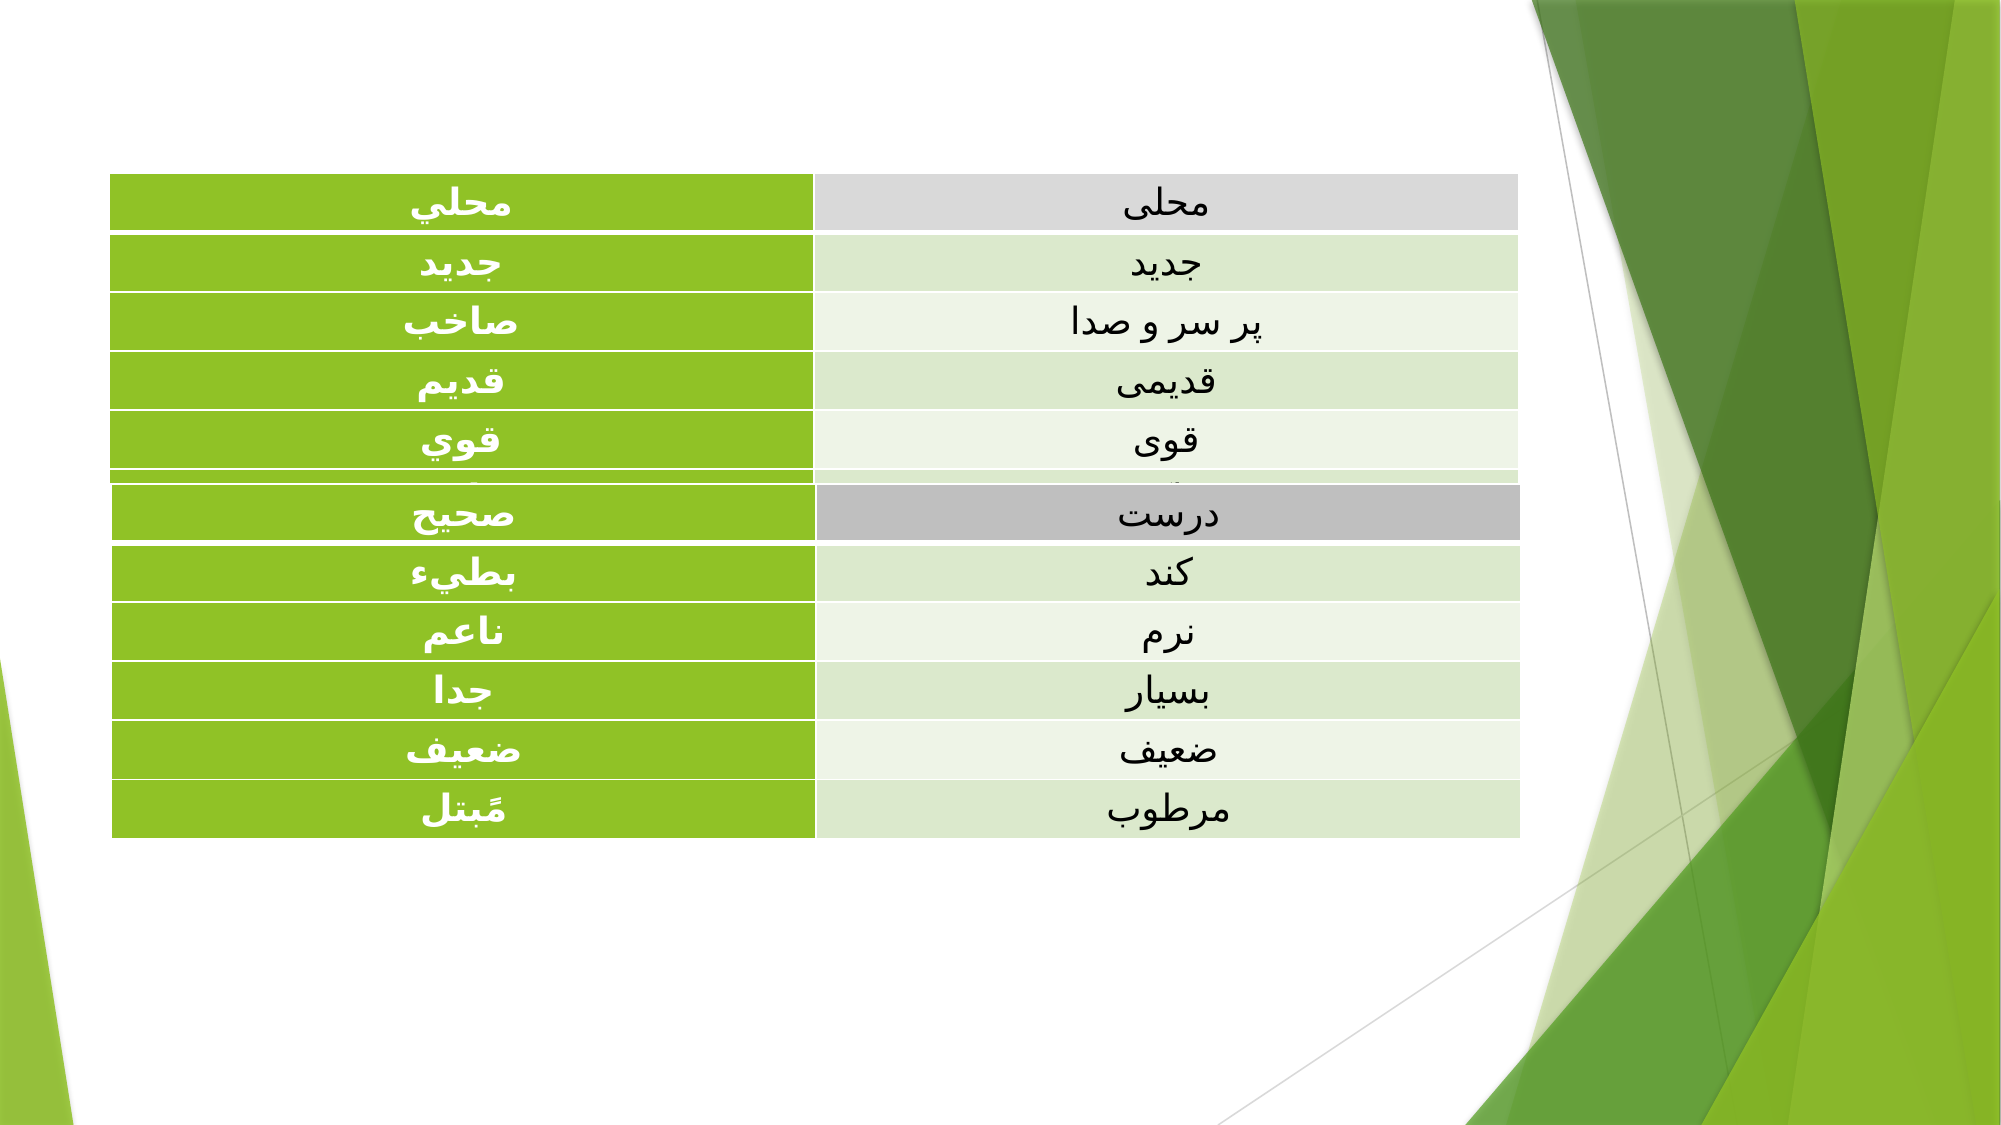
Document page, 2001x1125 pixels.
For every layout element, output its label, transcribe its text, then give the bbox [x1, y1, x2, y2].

table_cell بطيء [112, 546, 815, 601]
table_cell کند [817, 546, 1520, 601]
table_header محلی [815, 174, 1518, 230]
table_header صحيح [112, 485, 815, 540]
table_cell ساکت [815, 470, 1518, 483]
table_header درست [817, 485, 1520, 540]
table_cell بسیار [817, 662, 1520, 719]
table_cell ضعيف [112, 721, 815, 779]
table_cell جدید [815, 235, 1518, 291]
table_cell صاخب [110, 293, 813, 350]
table_cell قوي [110, 411, 813, 468]
table_header محلي [110, 174, 813, 230]
table_cell قدیمی [815, 352, 1518, 409]
table_cell مرطوب [817, 780, 1520, 838]
table_cell قديم [110, 352, 813, 409]
table_cell جديد [110, 235, 813, 291]
table_cell قوی [815, 411, 1518, 468]
table_cell نرم [817, 603, 1520, 660]
table_cell ضعیف [817, 721, 1520, 779]
table_cell جدا [112, 662, 815, 719]
table_cell مًبتل [112, 780, 815, 838]
table_cell پر سر و صدا [815, 293, 1518, 350]
table_cell هادئ [110, 470, 813, 483]
table_cell ناعم [112, 603, 815, 660]
